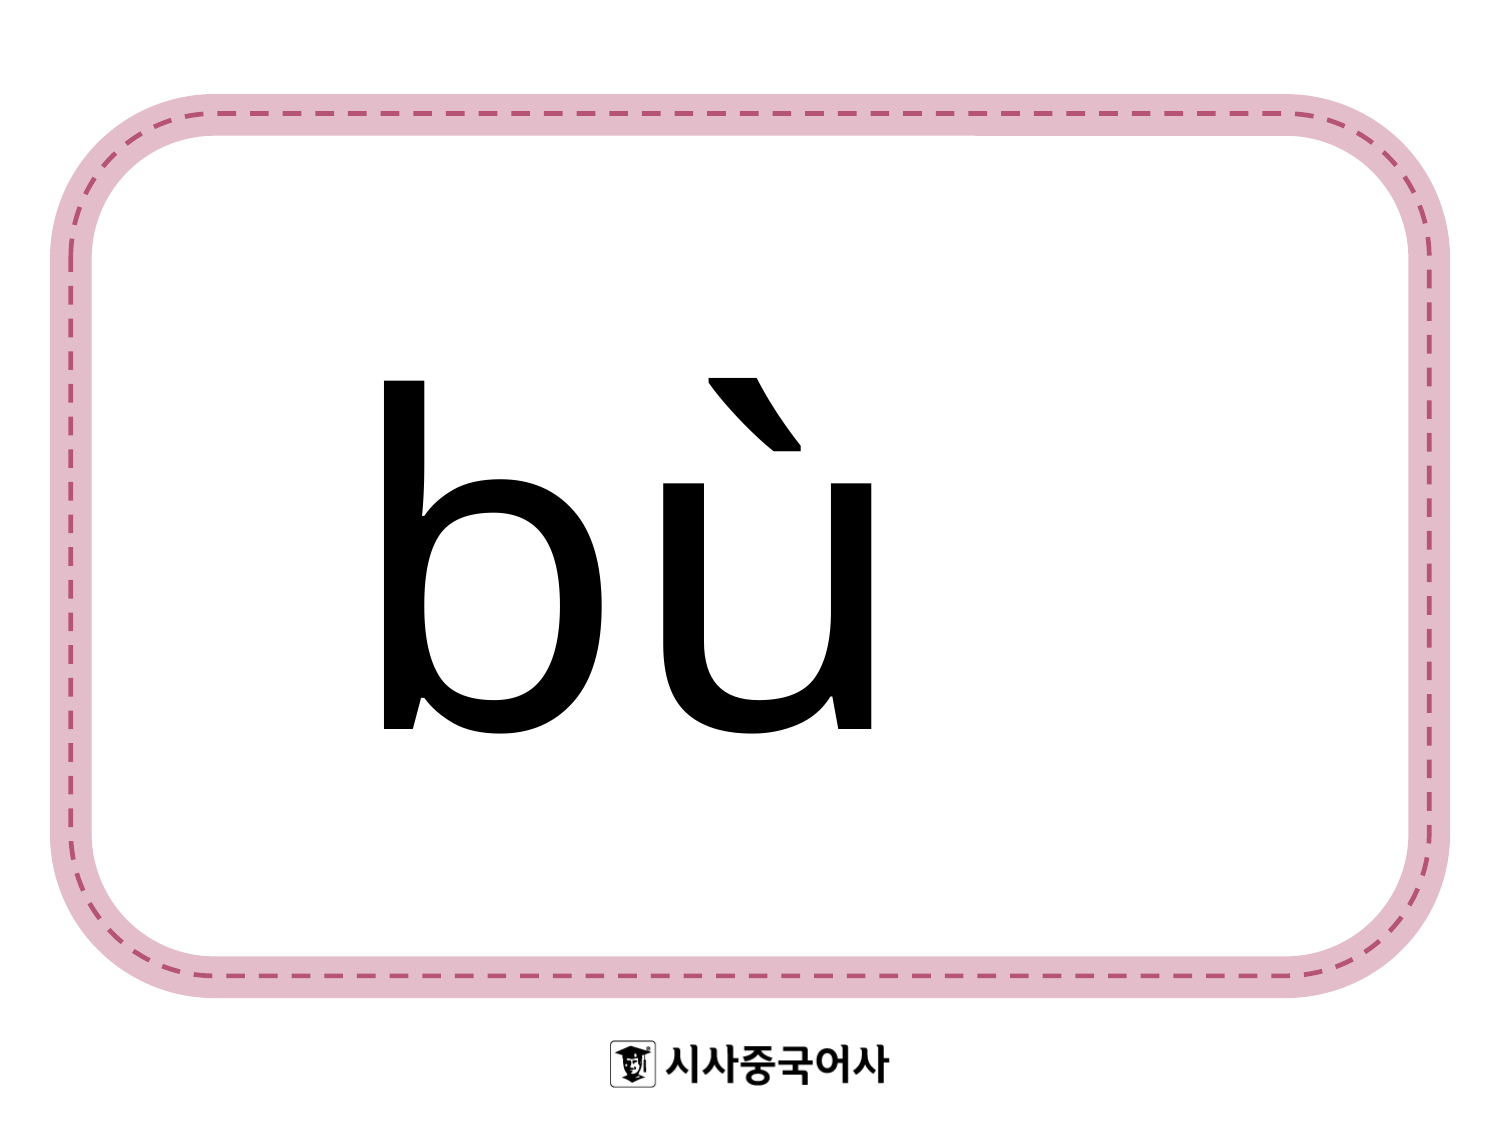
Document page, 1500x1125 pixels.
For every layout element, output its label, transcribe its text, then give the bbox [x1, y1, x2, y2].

text_box bù [145, 189, 1354, 853]
picture [602, 1034, 898, 1094]
